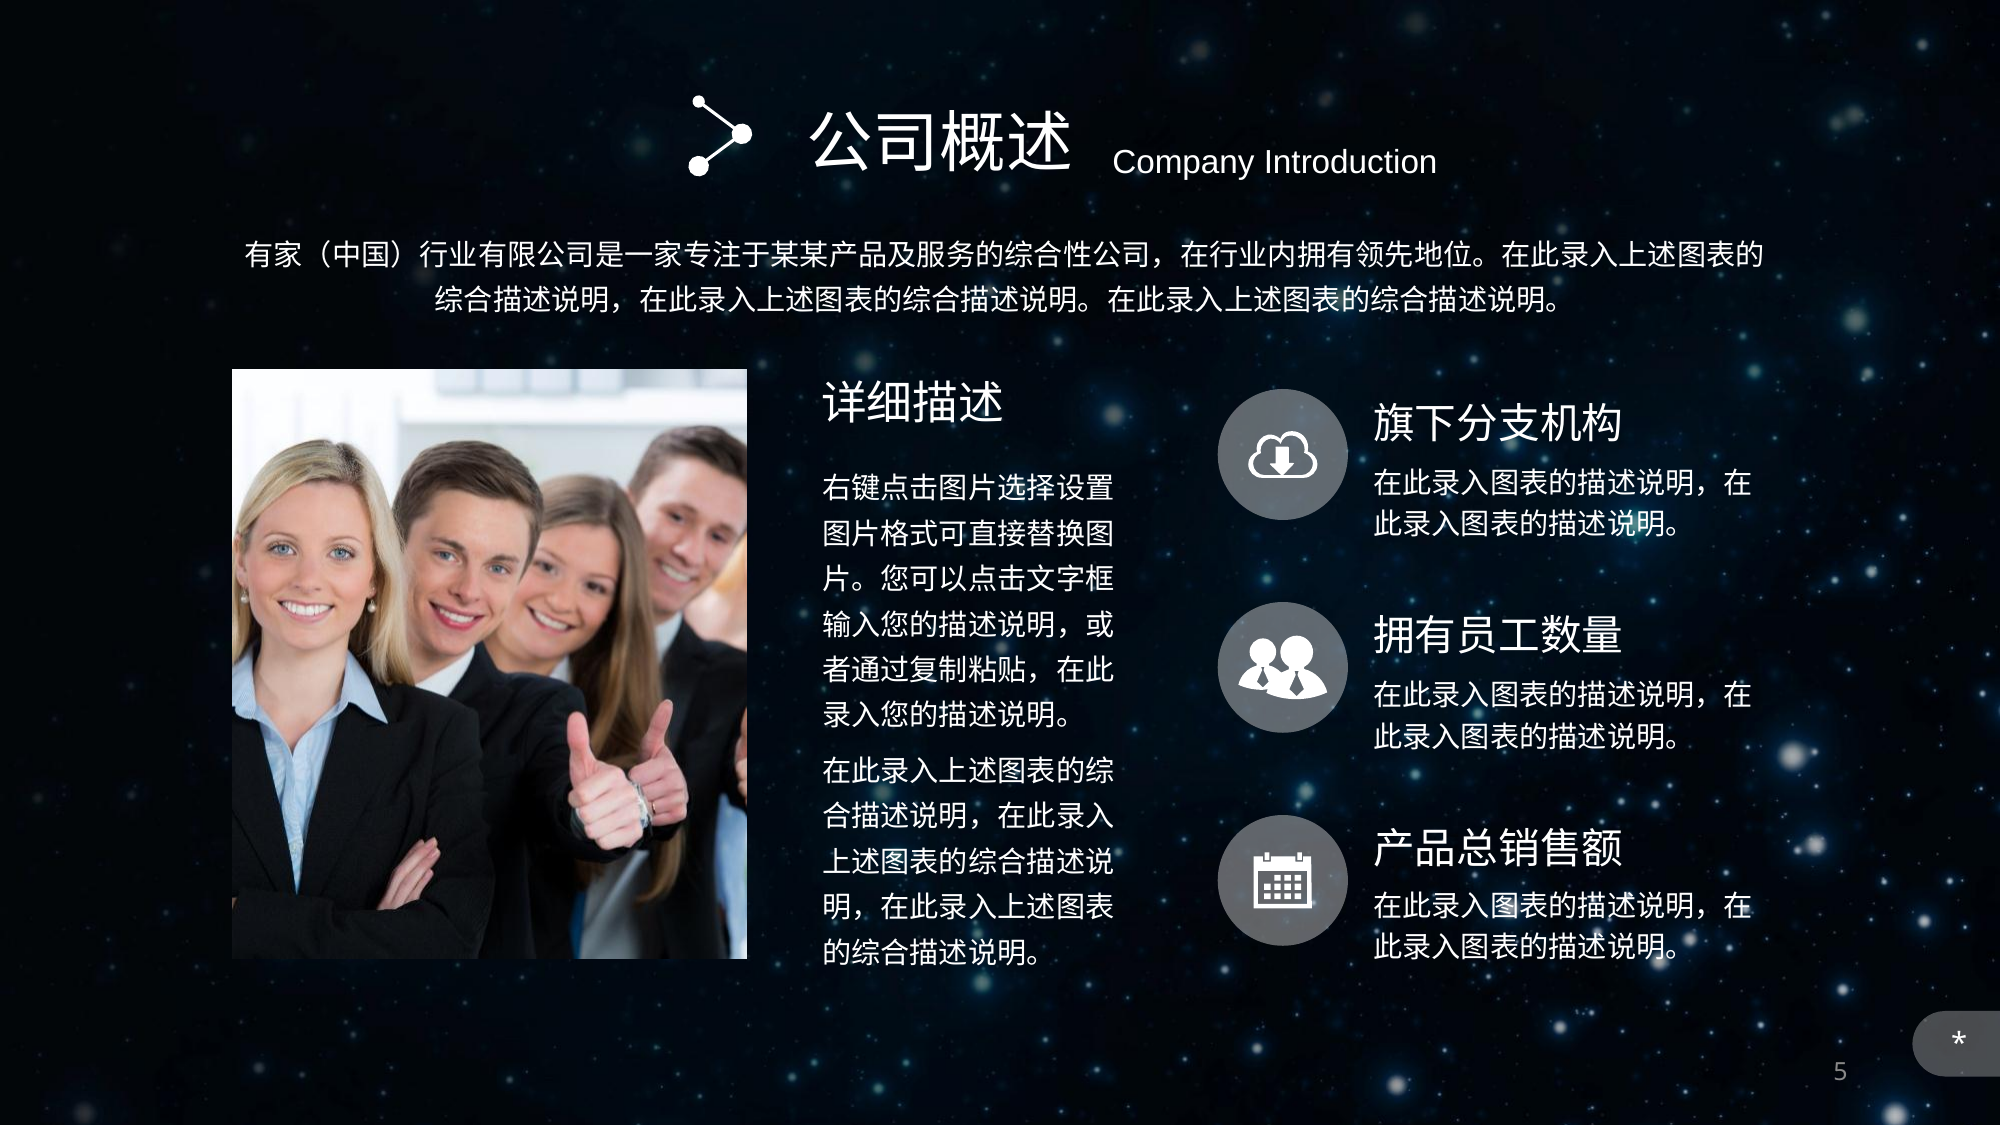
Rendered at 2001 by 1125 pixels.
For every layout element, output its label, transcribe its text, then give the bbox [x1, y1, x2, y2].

text_box [1912, 1010, 2000, 1077]
text_box 详细描述 [805, 365, 1020, 436]
text_box 在此录入图表的描述说明，在此录入图表的描述说明。 [1358, 662, 1771, 761]
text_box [1217, 601, 1348, 733]
text_box 旗下分支机构 [1358, 389, 1748, 449]
text_box 有家（中国）行业有限公司是一家专注于某某产品及服务的综合性公司，在行业内拥有领先地位。在此录入上述图表的综合描述说明，在此录入上述图表的综合描述说明。在此录入上述图表的综合描述说明。 [219, 218, 1791, 324]
text_box 产品总销售额 [1358, 814, 1748, 872]
text_box Company Introduction [1097, 132, 1476, 188]
text_box 公司概述 [791, 92, 1089, 188]
text_box [232, 369, 747, 959]
text_box 拥有员工数量 [1358, 601, 1748, 662]
text_box 右键点击图片选择设置图片格式可直接替换图片。您可以点击文字框输入您的描述说明，或者通过复制粘贴，在此录入您的描述说明。 在此录入上述图表的综合描述说明，在此录入上述图表的综合描述说明，在此录入上述图表的综合描述说明。 [807, 451, 1147, 977]
picture [0, 0, 2000, 1125]
text_box 在此录入图表的描述说明，在此录入图表的描述说明。 [1358, 449, 1771, 549]
text_box 在此录入图表的描述说明，在此录入图表的描述说明。 [1358, 872, 1771, 972]
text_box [1217, 814, 1348, 946]
slide_number 5 [1412, 1042, 1863, 1103]
text_box * [1925, 1018, 2000, 1065]
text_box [1217, 388, 1348, 520]
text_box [698, 101, 742, 167]
